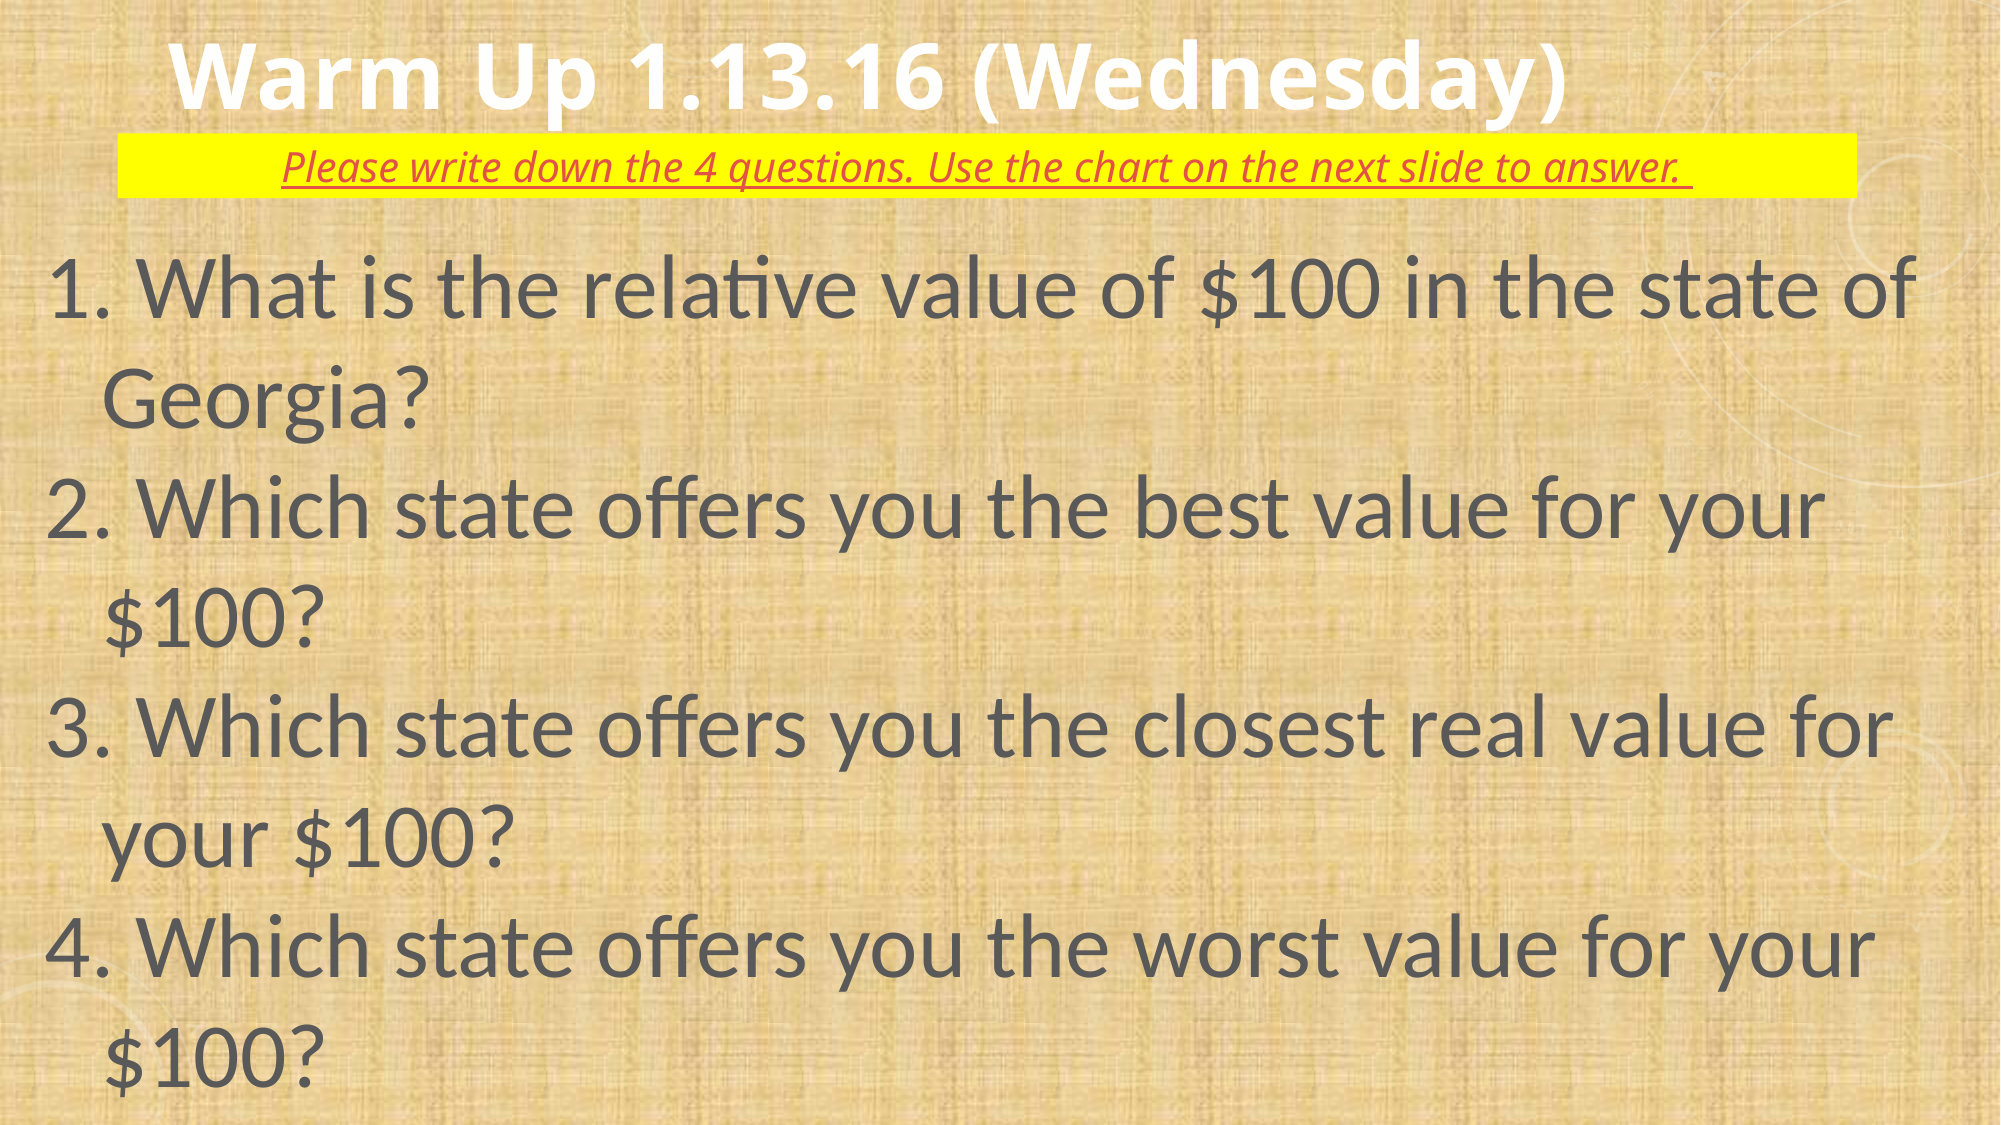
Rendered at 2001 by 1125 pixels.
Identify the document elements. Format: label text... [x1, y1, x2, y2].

text_box What is the relative value of $100 in the state of Georgia? Which state offers you the best value for your $100? Which state offers you the closest real value for your $100? Which state offers you the worst value for your $100? [30, 219, 1945, 1125]
text_box Warm Up 1.13.16 (Wednesday) [0, 10, 1740, 136]
picture [0, 0, 2001, 1125]
text_box Please write down the 4 questions. Use the chart on the next slide to answer. [117, 133, 1858, 199]
